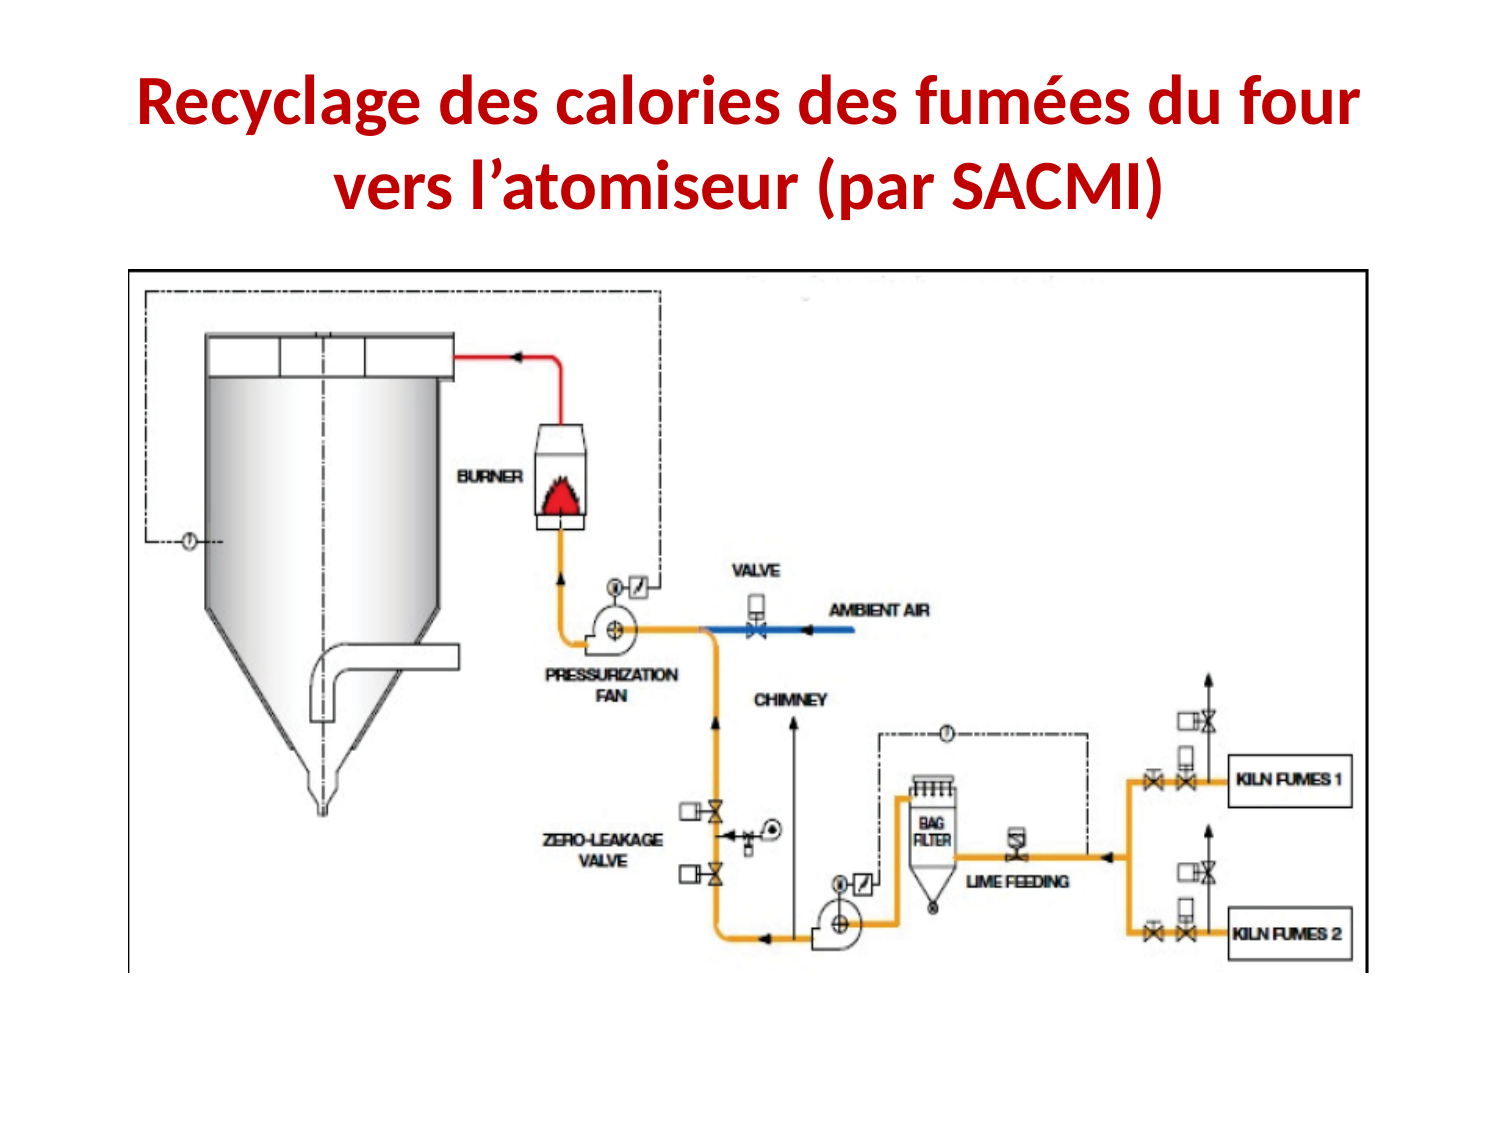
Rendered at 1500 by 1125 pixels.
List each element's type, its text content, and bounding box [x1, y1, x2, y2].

title Recyclage des calories des fumées du four vers l’atomiseur (par SACMI) [75, 45, 1425, 233]
picture [128, 269, 1372, 973]
